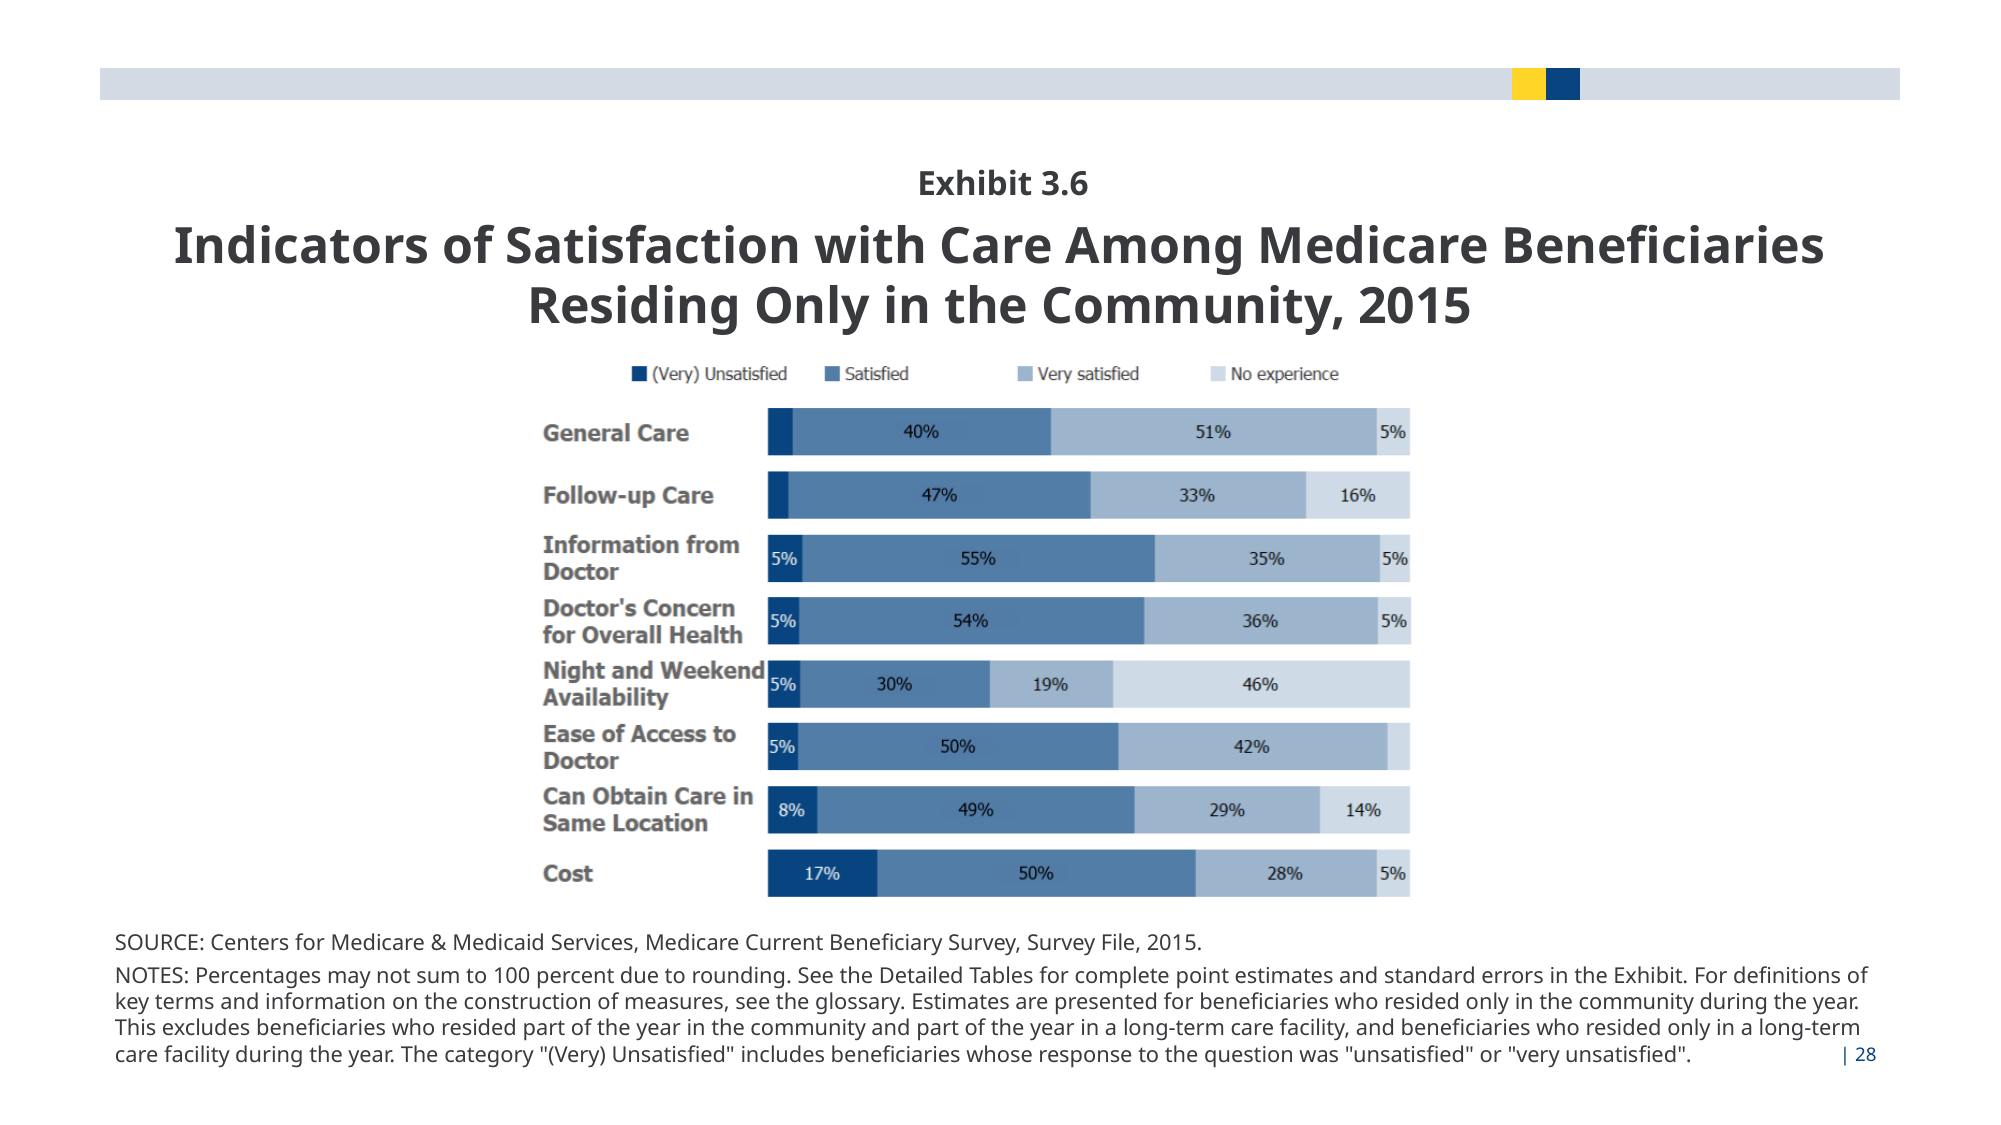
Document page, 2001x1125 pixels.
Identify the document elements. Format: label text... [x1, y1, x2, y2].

list SOURCE: Centers for Medicare & Medicaid Services, Medicare Current Beneficiary Survey, Survey File, 2015. NOTES: Percentages may not sum to 100 percent due to rounding. See the Detailed Tables for complete point estimates and standard errors in the Exhibit. For definitions of key terms and information on the construction of measures, see the glossary. Estimates are presented for beneficiaries who resided only in the community during the year. This excludes beneficiaries who resided part of the year in the community and part of the year in a long-term care facility, and beneficiaries who resided only in a long-term care facility during the year. The category "(Very) Unsatisfied" includes beneficiaries whose response to the question was "unsatisfied" or "very unsatisfied". [99, 921, 1900, 981]
picture [524, 349, 1436, 913]
list Indicators of Satisfaction with Care Among Medicare Beneficiaries Residing Only in the Community, 2015 [99, 213, 1900, 300]
title Exhibit 3.6 [99, 154, 1900, 213]
